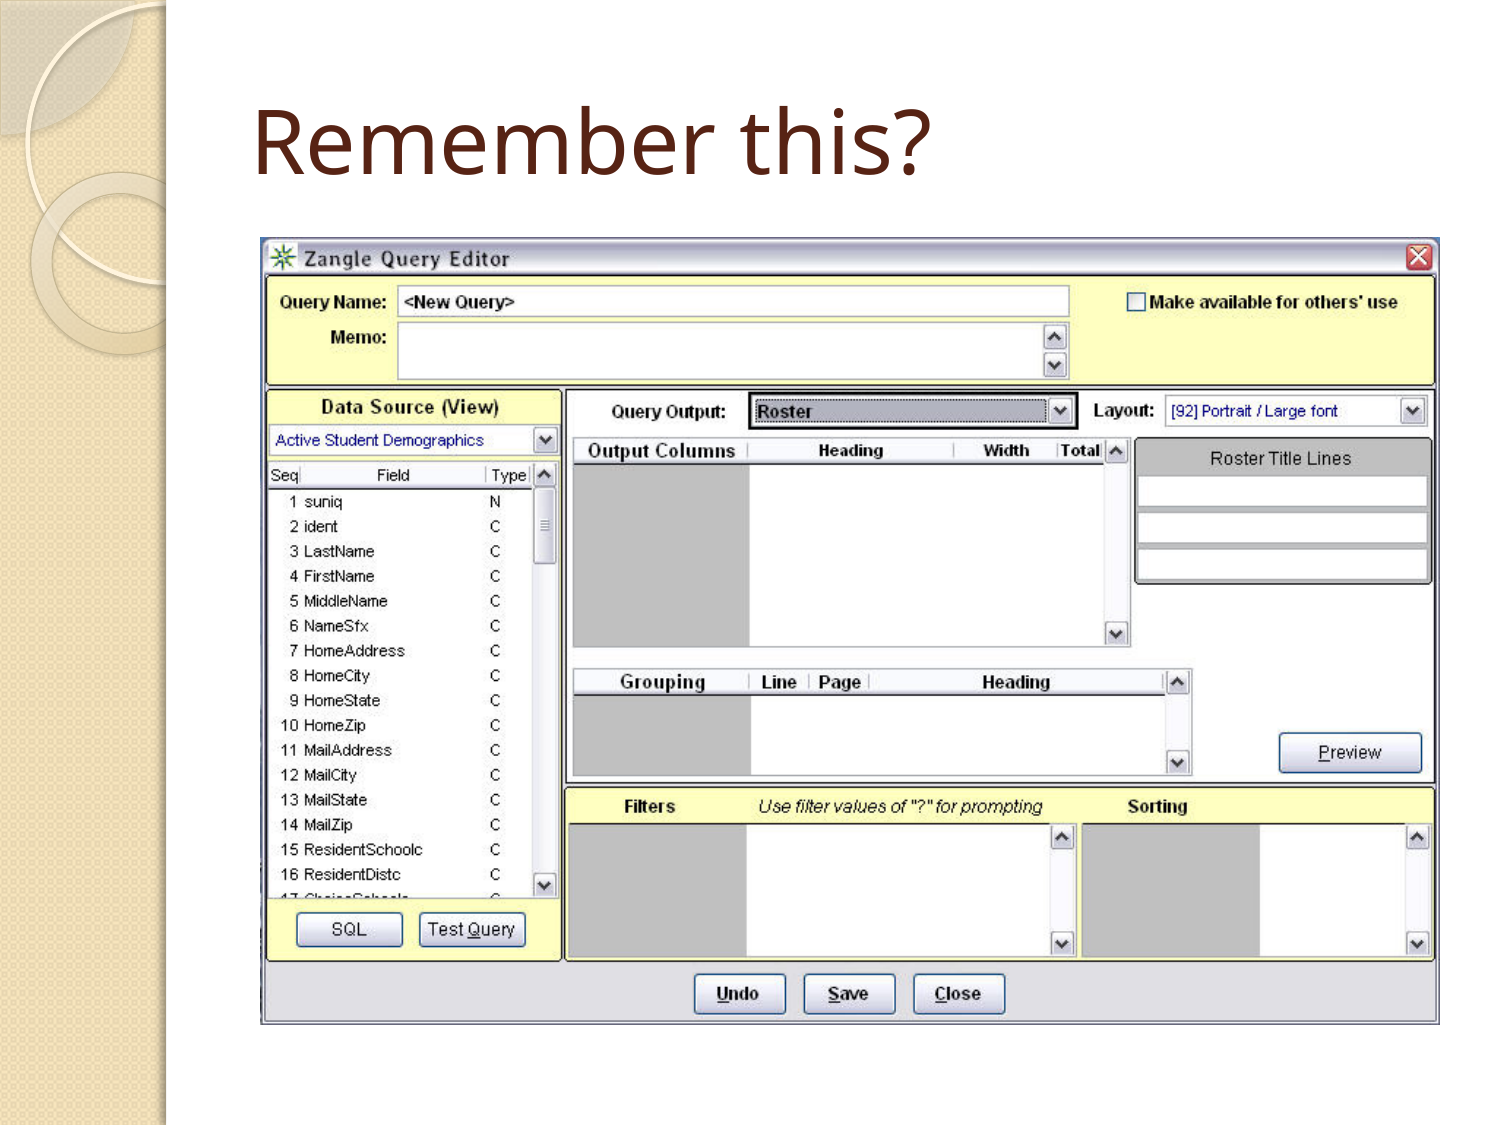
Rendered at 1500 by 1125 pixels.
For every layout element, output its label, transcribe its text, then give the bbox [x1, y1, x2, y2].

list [260, 237, 1441, 1026]
title Remember this? [235, 45, 1466, 233]
